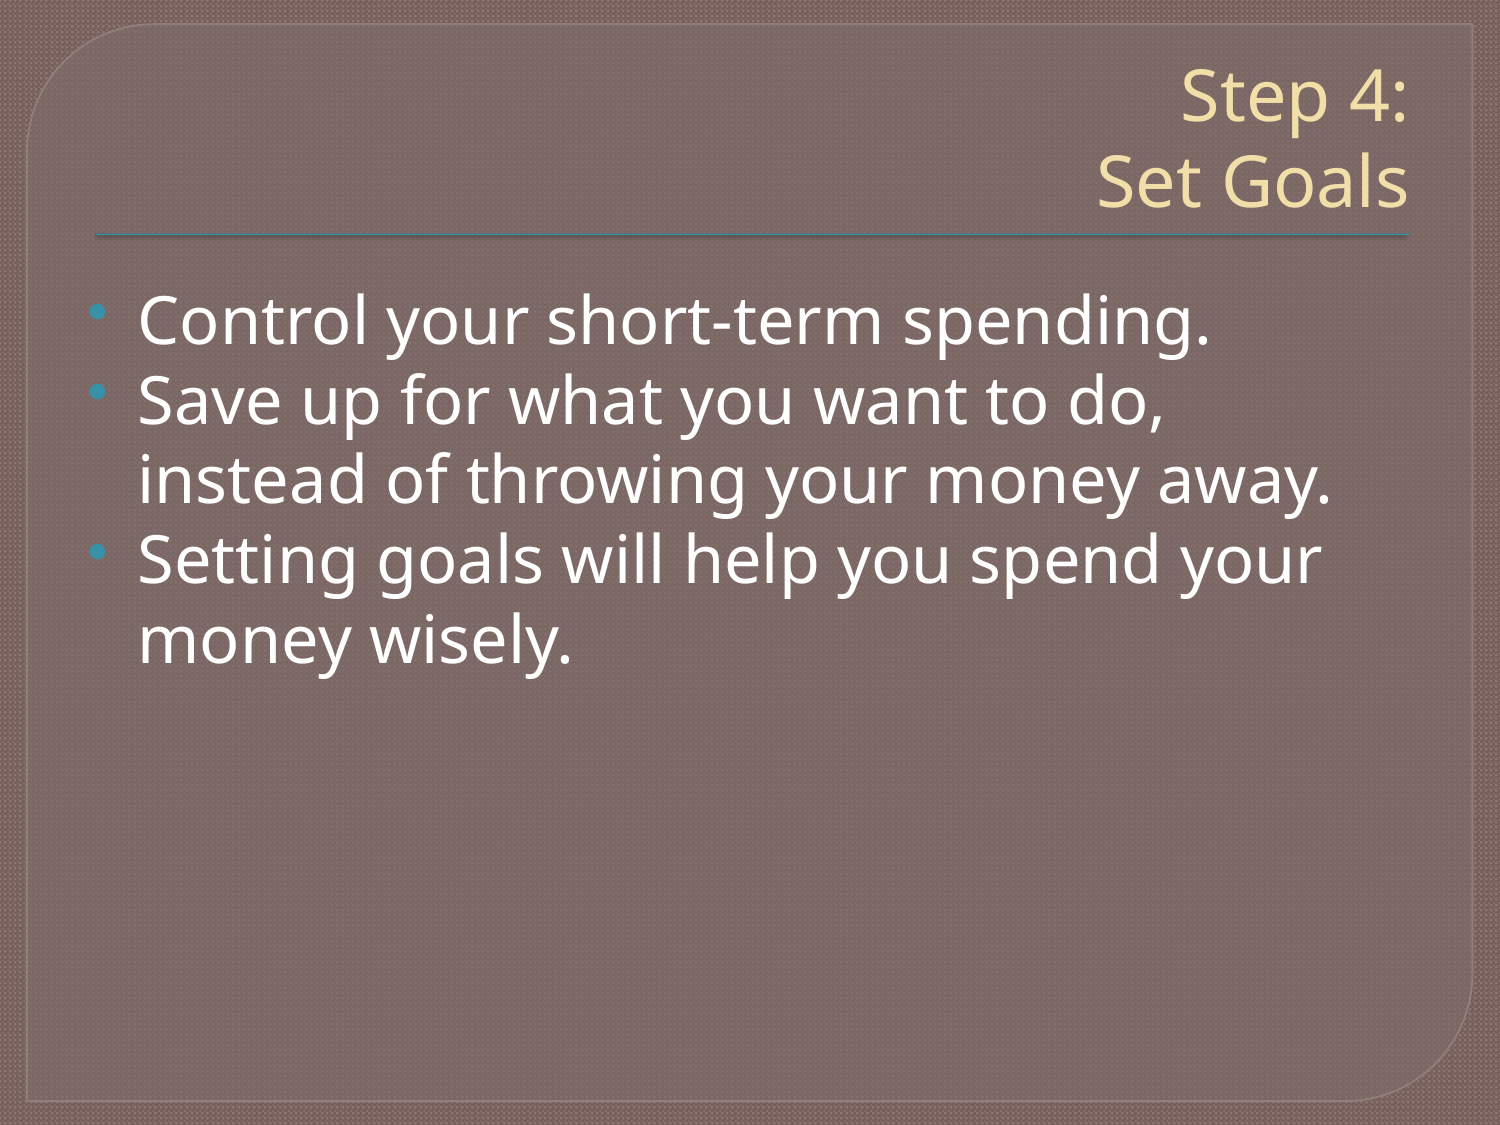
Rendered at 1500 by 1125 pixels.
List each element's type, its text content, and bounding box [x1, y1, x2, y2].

list Control your short-term spending. Save up for what you want to do, instead of throwing your money away. Setting goals will help you spend your money wisely. [75, 270, 1425, 1013]
title Step 4: Set Goals [75, 41, 1425, 230]
